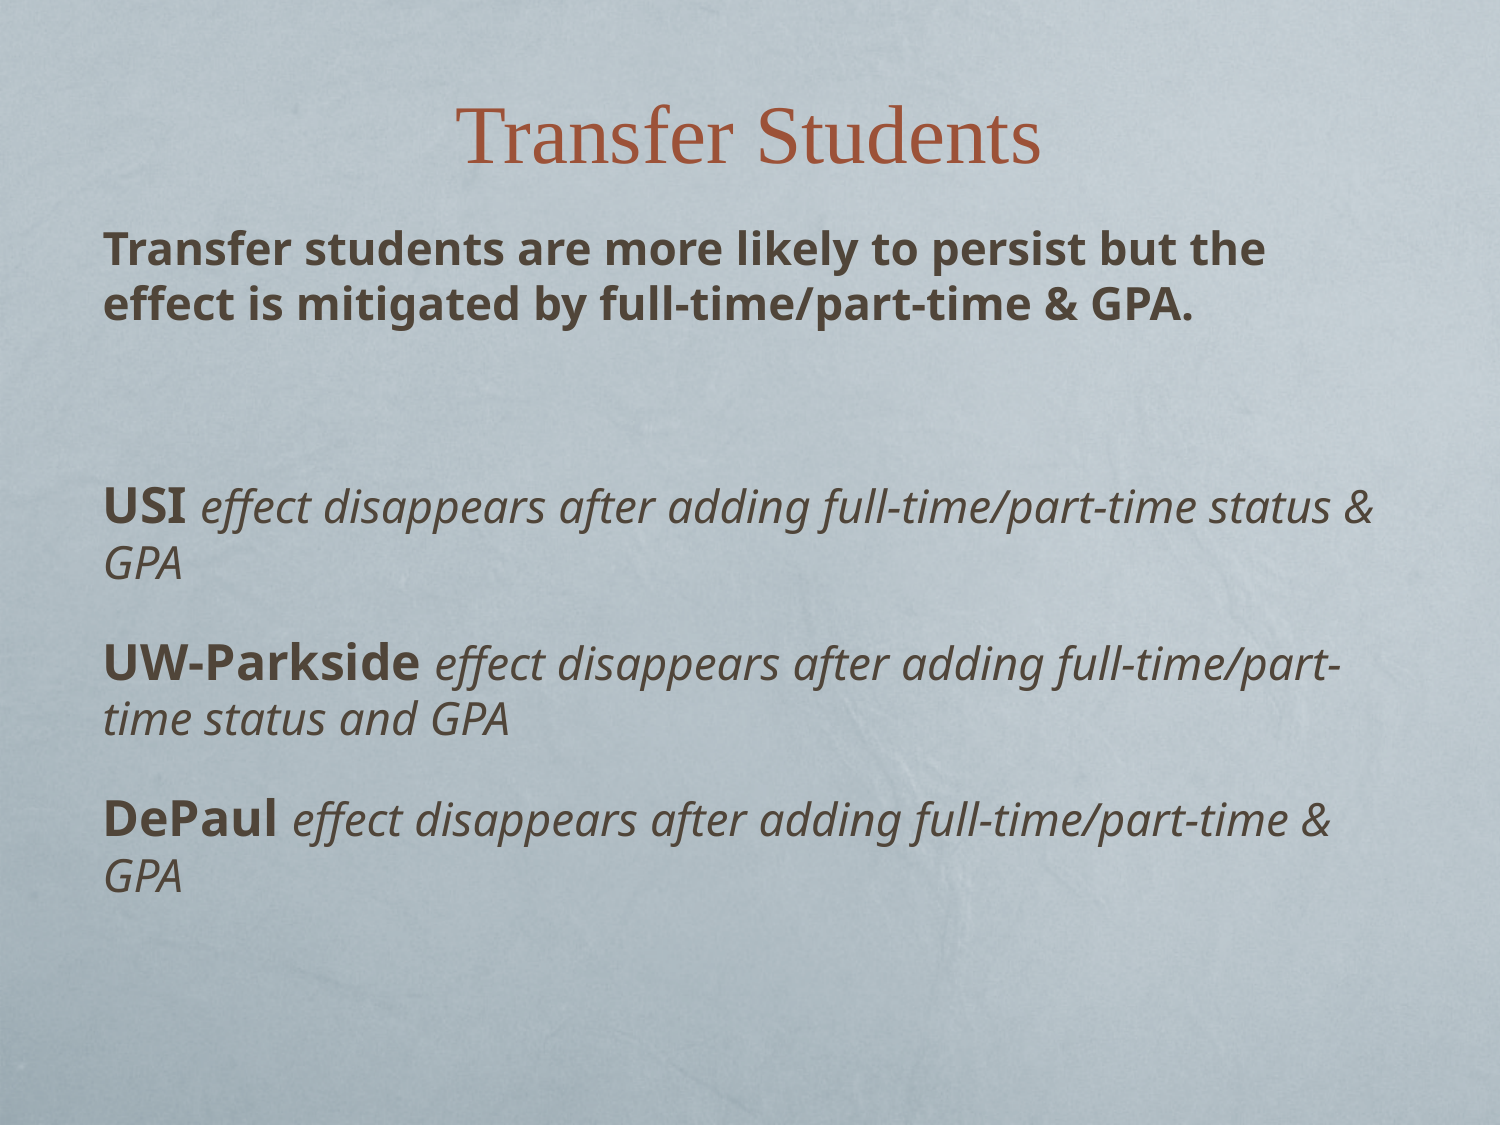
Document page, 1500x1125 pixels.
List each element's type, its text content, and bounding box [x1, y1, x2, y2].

list Transfer students are more likely to persist but the effect is mitigated by full-time/part-time & GPA. USI effect disappears after adding full-time/part-time status & GPA UW-Parkside effect disappears after adding full-time/part-time status and GPA DePaul effect disappears after adding full-time/part-time & GPA [87, 212, 1424, 929]
title Transfer Students [49, 37, 1450, 188]
